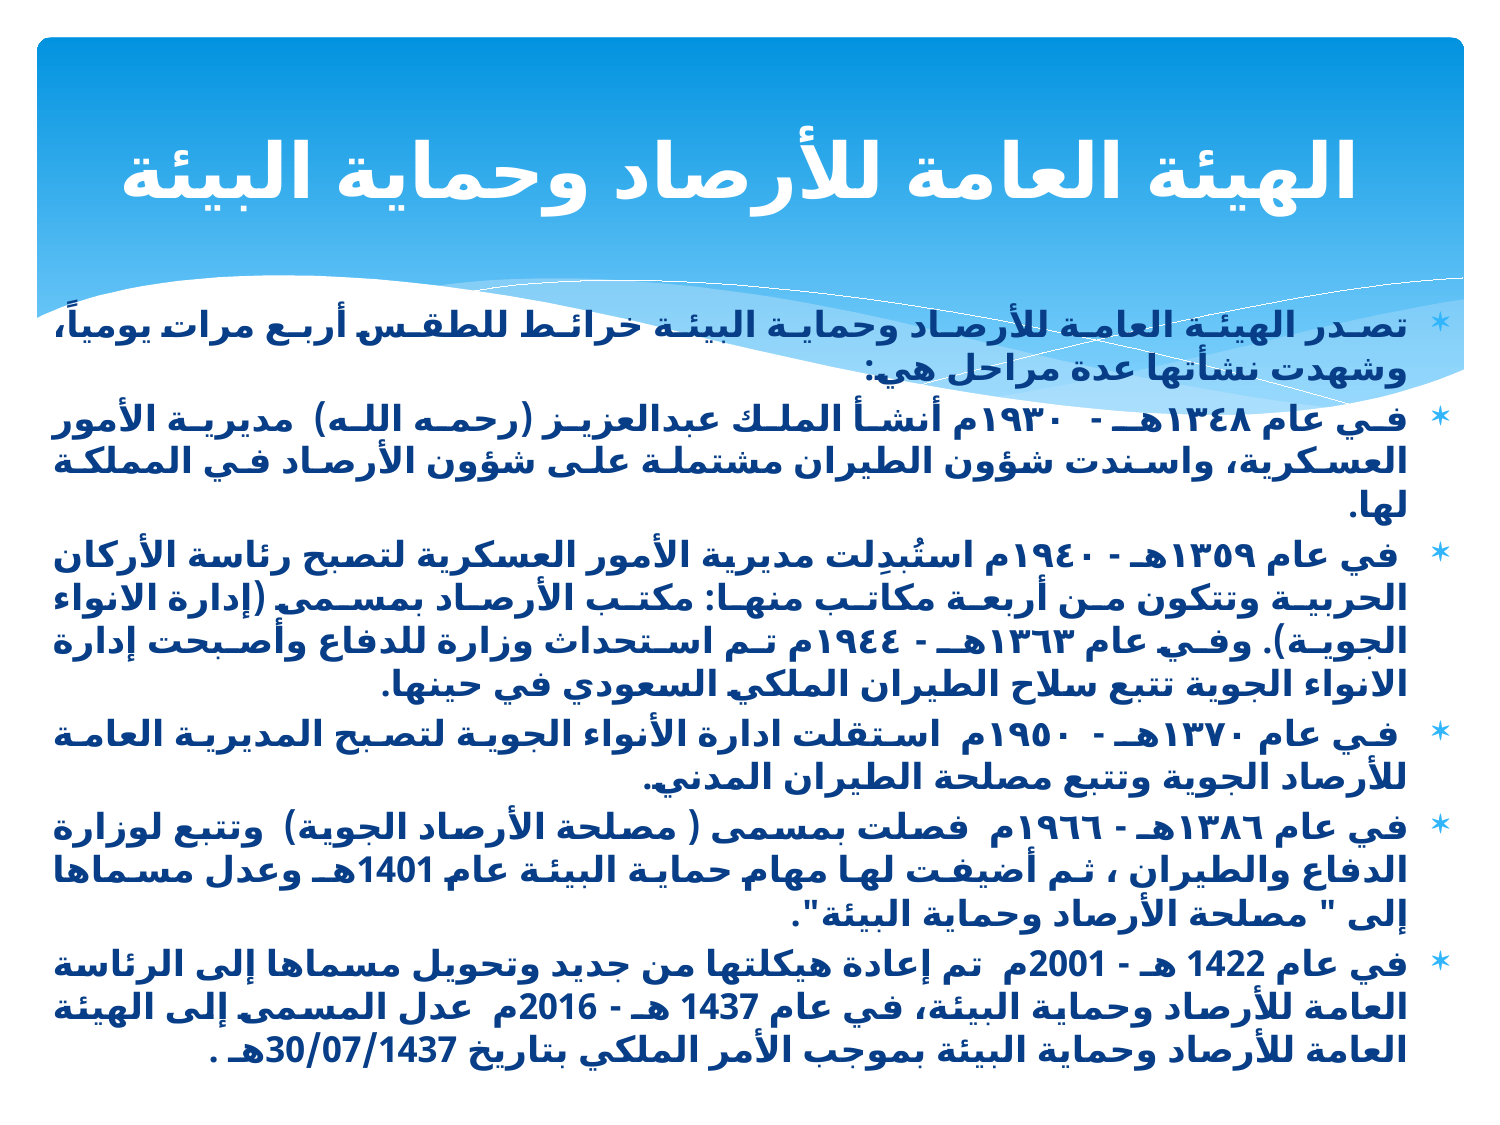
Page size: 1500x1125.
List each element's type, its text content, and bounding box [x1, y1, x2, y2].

title الهيئة العامة للأرصاد وحماية البيئة [75, 75, 1425, 261]
list تصدر الهيئة العامة للأرصاد وحماية البيئة خرائط للطقس أربع مرات يومياً، وشهدت نشأتها عدة مراحل هي: في عام ١٣٤٨هـ - ١٩٣٠م أنشأ الملك عبدالعزيز (رحمه الله) مديرية الأمور العسكرية، واسندت شؤون الطيران مشتملة على شؤون الأرصاد في المملكة لها. في عام ١٣٥٩هـ - ١٩٤٠م استُبدِلت مديرية الأمور العسكرية لتصبح رئاسة الأركان الحربية وتتكون من أربعة مكاتب منها: مكتب الأرصاد بمسمى (إدارة الانواء الجوية). وفي عام ١٣٦٣هـ -١٩٤٤م تم استحداث وزارة للدفاع وأصبحت إدارة الانواء الجوية تتبع سلاح الطيران الملكي السعودي في حينها. في عام ١٣٧٠هـ - ١٩٥٠م استقلت ادارة الأنواء الجوية لتصبح المديرية العامة للأرصاد الجوية وتتبع مصلحة الطيران المدني. في عام ١٣٨٦هـ - ١٩٦٦م فصلت بمسمى ( مصلحة الأرصاد الجوية) وتتبع لوزارة الدفاع والطيران ، ثم أضيفت لها مهام حماية البيئة عام 1401هـ وعدل مسماها إلى " مصلحة الأرصاد وحماية البيئة". في عام 1422 هـ - 2001م تم إعادة هيكلتها من جديد وتحويل مسماها إلى الرئاسة العامة للأرصاد وحماية البيئة، في عام 1437 هـ - 2016م عدل المسمى إلى الهيئة العامة للأرصاد وحماية البيئة بموجب الأمر الملكي بتاريخ 30/07/1437هـ . [37, 294, 1463, 1120]
